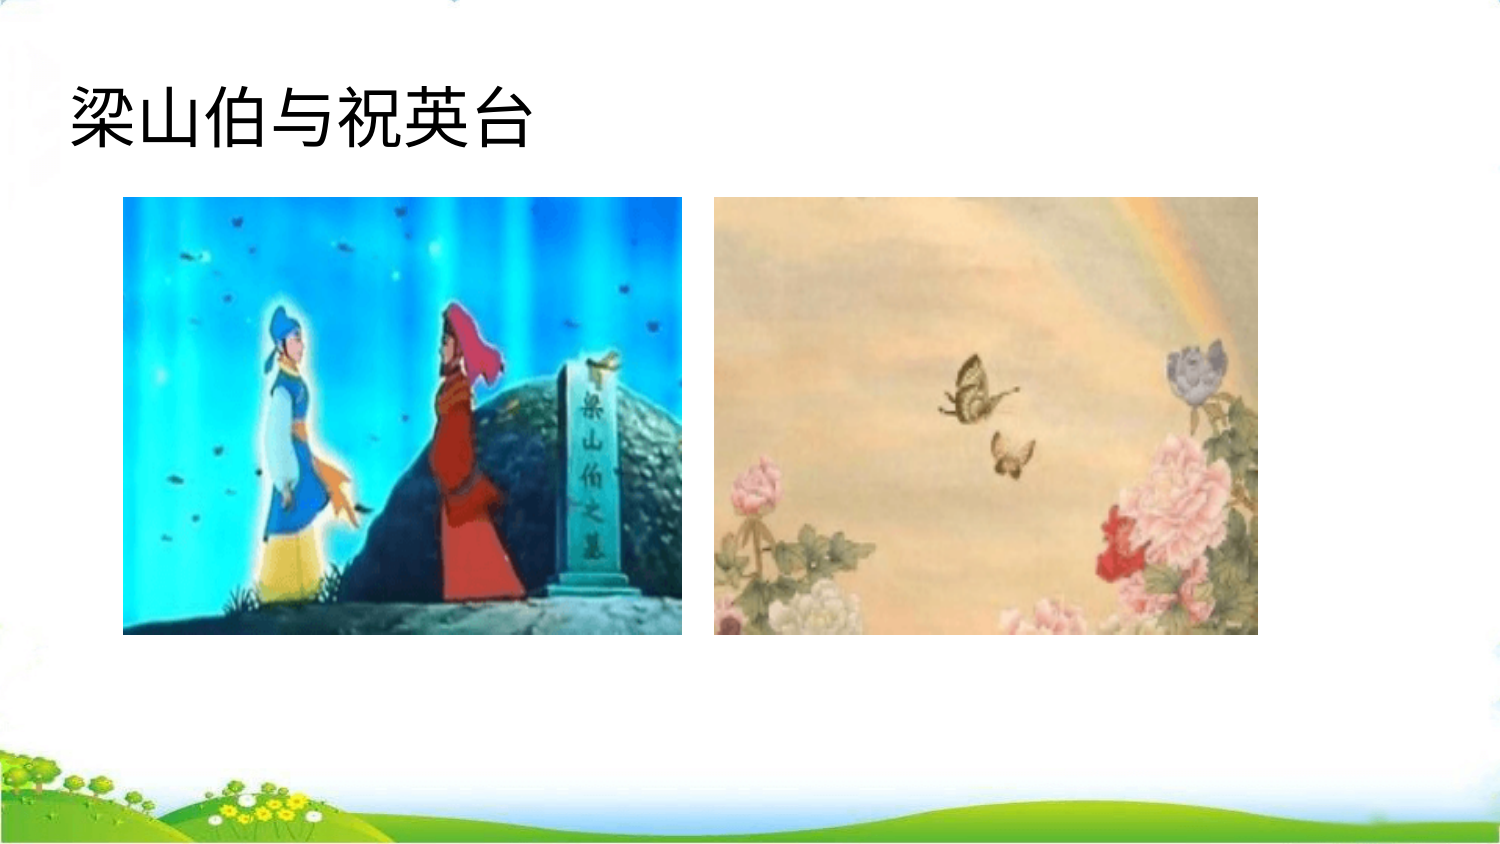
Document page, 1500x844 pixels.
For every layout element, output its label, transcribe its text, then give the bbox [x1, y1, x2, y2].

picture [0, 0, 1500, 844]
text_box 梁山伯与祝英台 [55, 68, 553, 164]
